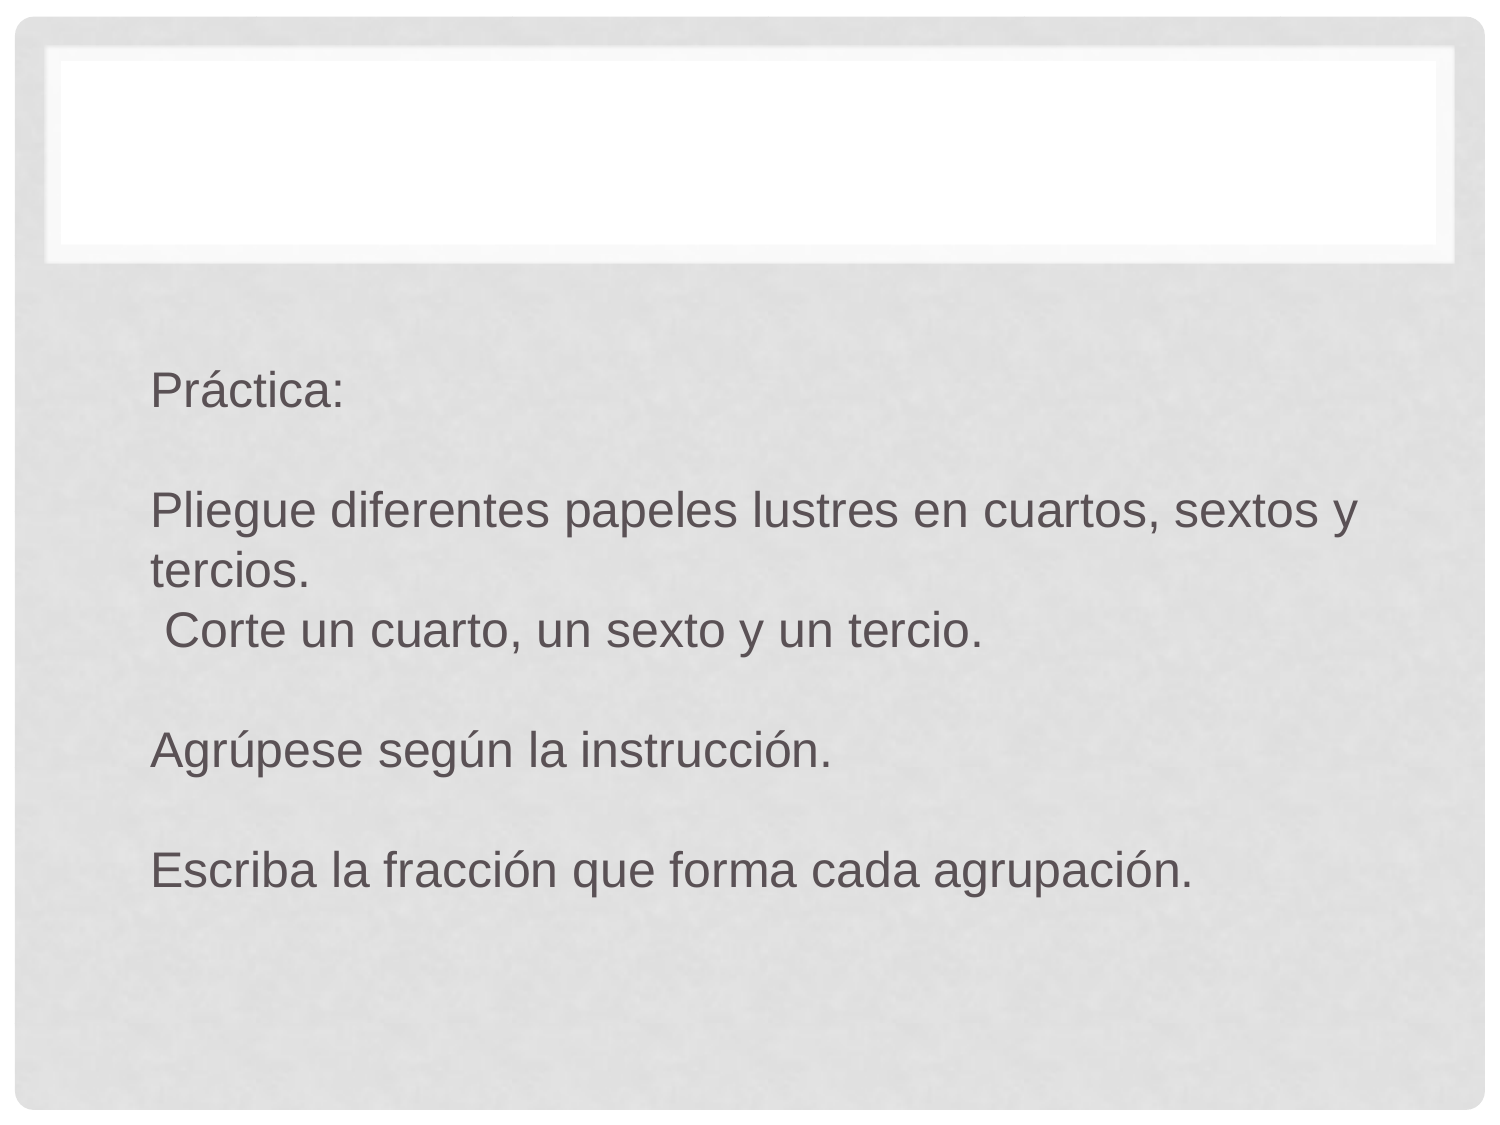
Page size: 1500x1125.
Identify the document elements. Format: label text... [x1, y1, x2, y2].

text_box Práctica: Pliegue diferentes papeles lustres en cuartos, sextos y tercios. Corte un cuarto, un sexto y un tercio. Agrúpese según la instrucción. Escriba la fracción que forma cada agrupación. [135, 349, 1434, 965]
